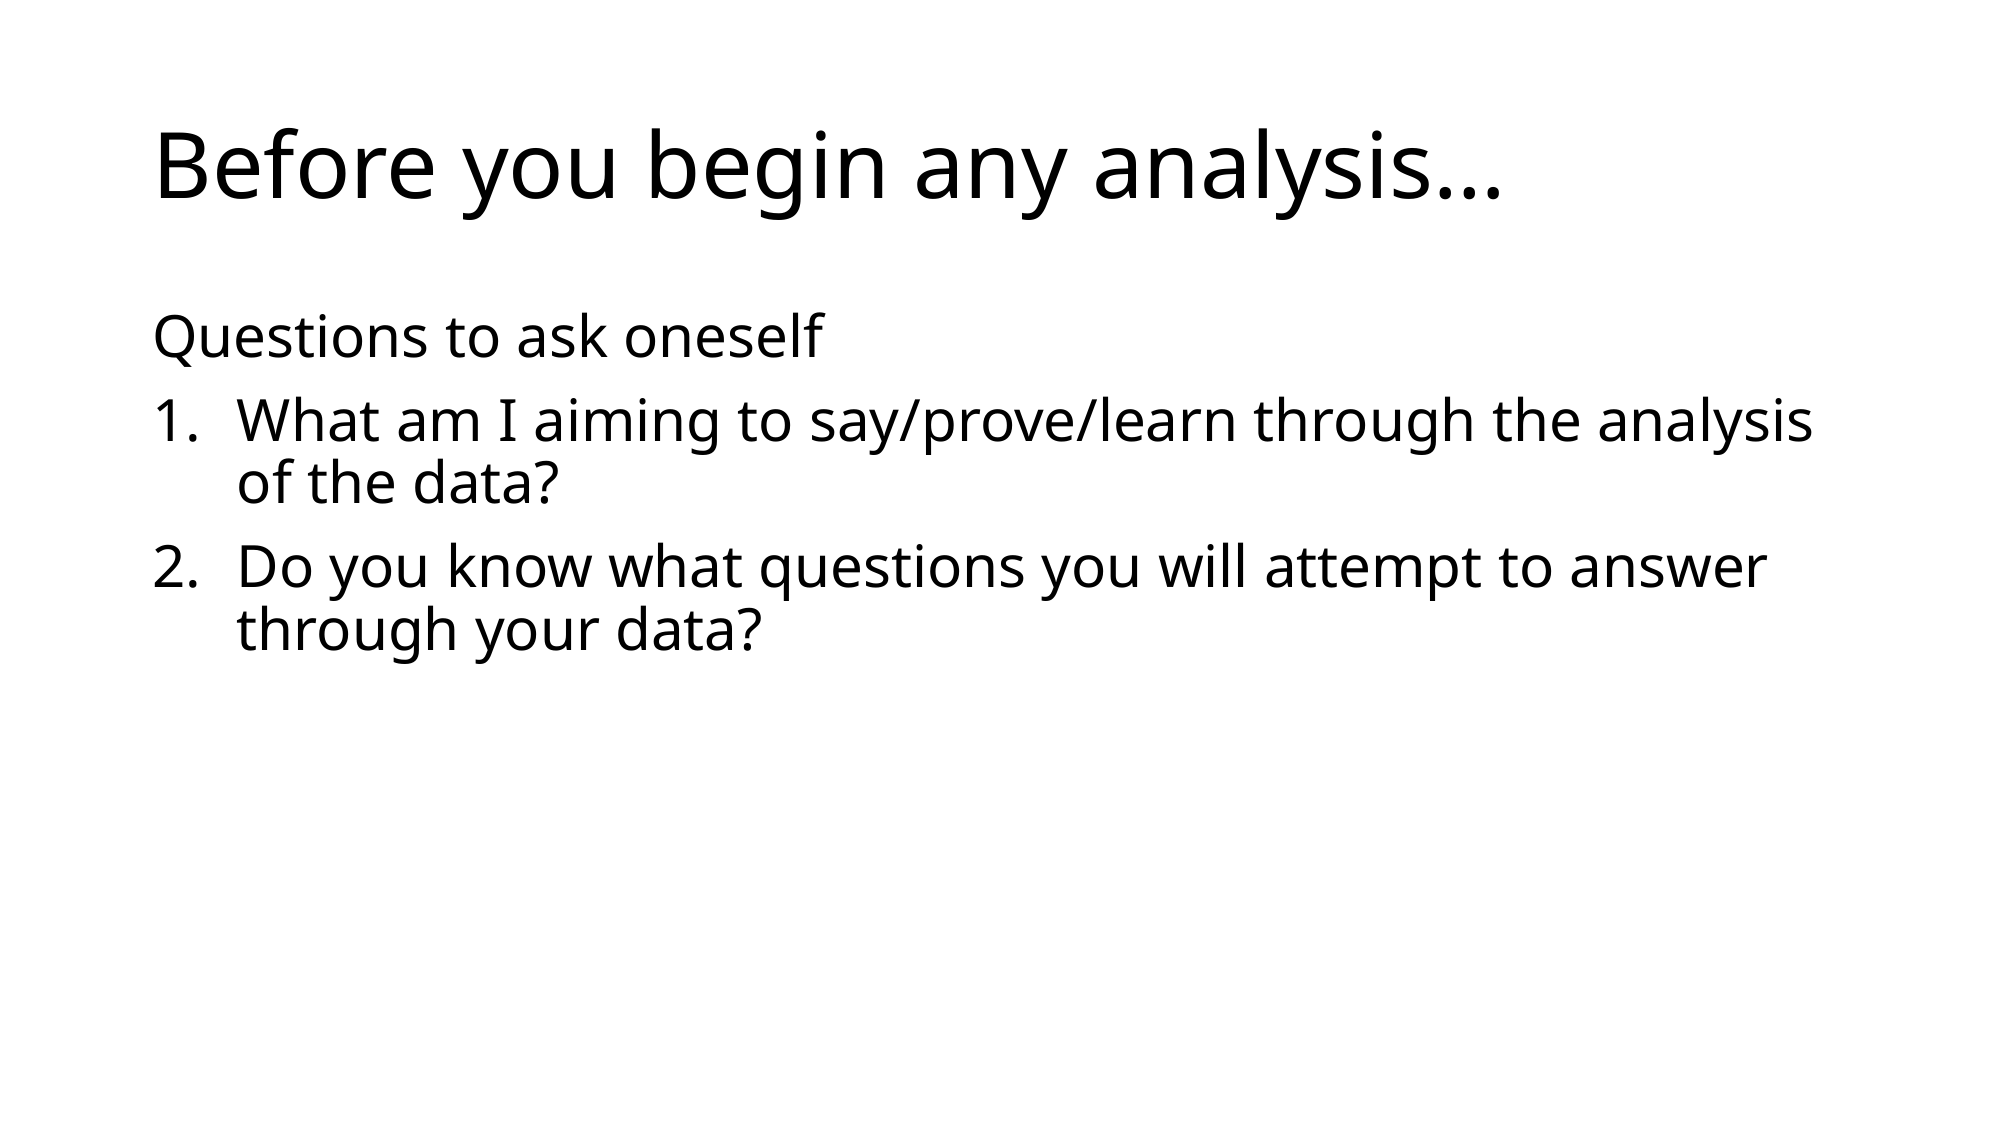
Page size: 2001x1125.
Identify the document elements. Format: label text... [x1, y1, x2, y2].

title Before you begin any analysis… [137, 59, 1863, 278]
list Questions to ask oneself What am I aiming to say/prove/learn through the analysis of the data? Do you know what questions you will attempt to answer through your data? [137, 299, 1863, 1014]
